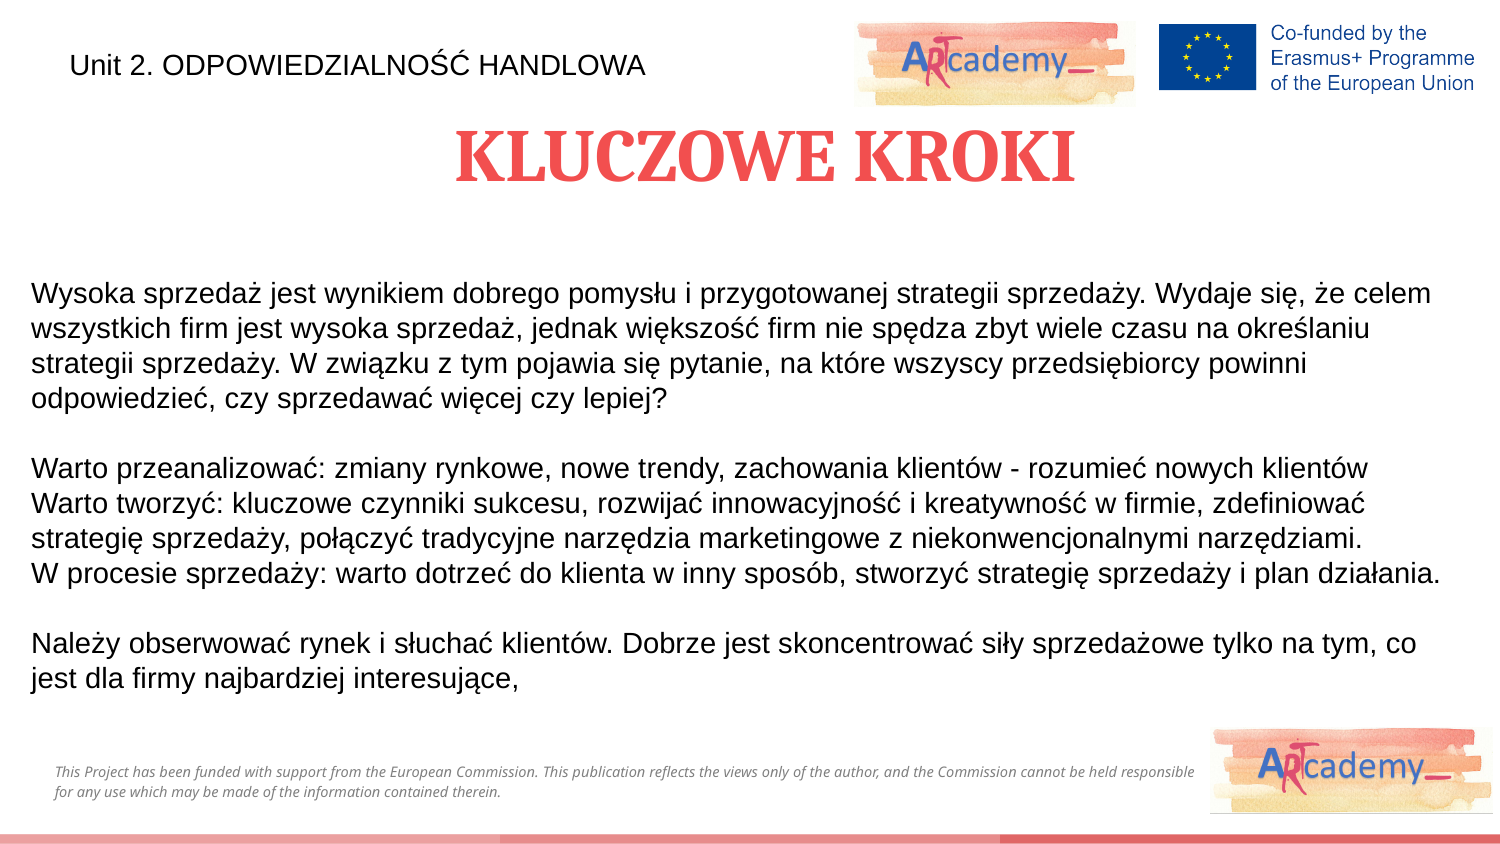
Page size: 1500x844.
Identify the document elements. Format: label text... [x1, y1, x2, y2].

picture [1158, 24, 1474, 94]
list Wysoka sprzedaż jest wynikiem dobrego pomysłu i przygotowanej strategii sprzedaży. Wydaje się, że celem wszystkich firm jest wysoka sprzedaż, jednak większość firm nie spędza zbyt wiele czasu na określaniu strategii sprzedaży. W związku z tym pojawia się pytanie, na które wszyscy przedsiębiorcy powinni odpowiedzieć, czy sprzedawać więcej czy lepiej? Warto przeanalizować: zmiany rynkowe, nowe trendy, zachowania klientów - rozumieć nowych klientów Warto tworzyć: kluczowe czynniki sukcesu, rozwijać innowacyjność i kreatywność w firmie, zdefiniować strategię sprzedaży, połączyć tradycyjne narzędzia marketingowe z niekonwencjonalnymi narzędziami. W procesie sprzedaży: warto dotrzeć do klienta w inny sposób, stworzyć strategię sprzedaży i plan działania. Należy obserwować rynek i słuchać klientów. Dobrze jest skoncentrować siły sprzedażowe tylko na tym, co jest dla firmy najbardziej interesujące, [16, 232, 1474, 754]
picture [854, 2, 1137, 138]
text_box Unit 2. ODPOWIEDZIALNOŚĆ HANDLOWA [54, 39, 799, 89]
text_box This Project has been funded with support from the European Commission. This publication reflects the views only of the author, and the Commission cannot be held responsible for any use which may be made of the information contained therein. [39, 754, 1205, 799]
title KLUCZOWE KROKI [180, 4, 1352, 212]
picture [1210, 709, 1493, 844]
